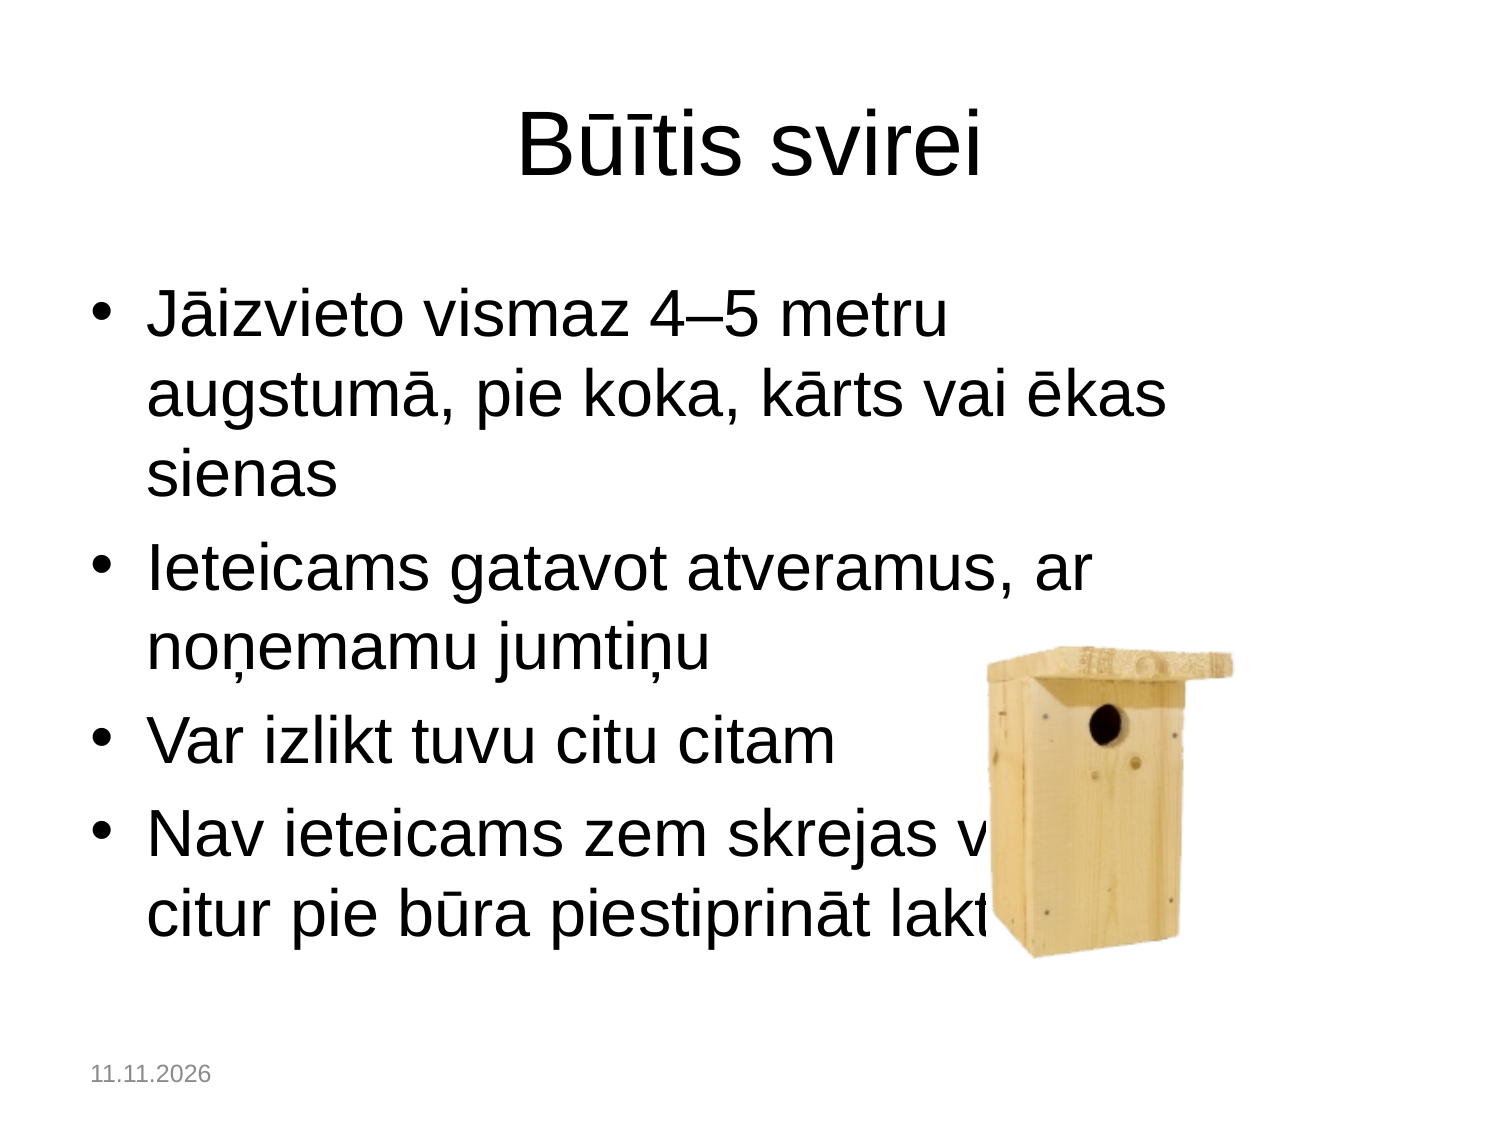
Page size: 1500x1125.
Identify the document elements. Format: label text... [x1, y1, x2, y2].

title Būītis svirei [74, 44, 1426, 233]
list Jāizvieto vismaz 4–5 metru augstumā, pie koka, kārts vai ēkas sienas Ieteicams gatavot atveramus, ar noņemamu jumtiņu Var izlikt tuvu citu citam Nav ieteicams zem skrejas vai citur pie būra piestiprināt laktiņu [74, 262, 1247, 1083]
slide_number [75, 1042, 425, 1103]
picture [985, 645, 1235, 961]
